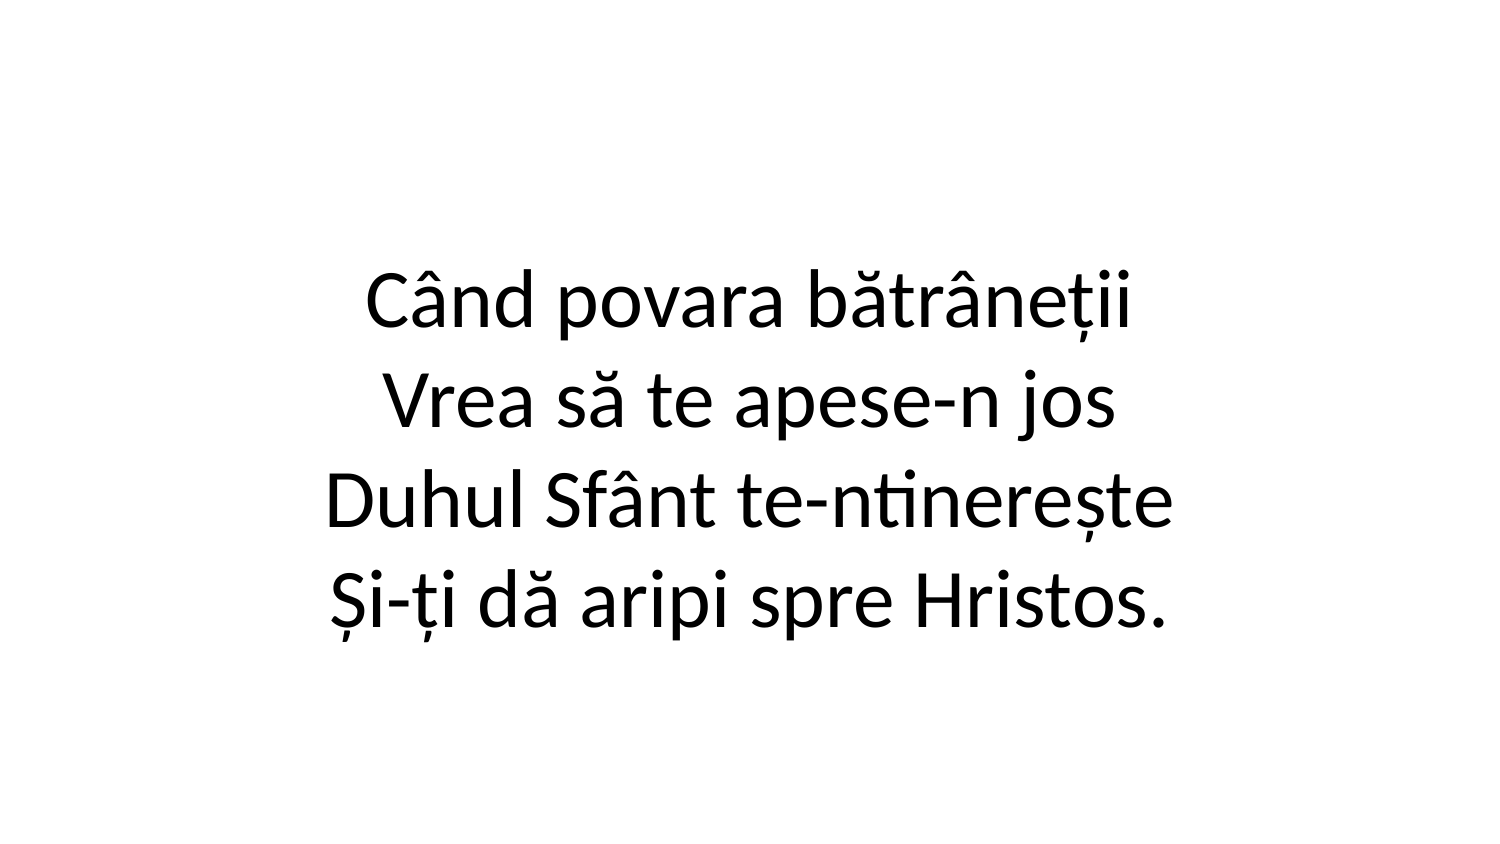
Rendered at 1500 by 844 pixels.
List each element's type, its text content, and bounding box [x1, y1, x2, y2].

text_box Când povara bătrâneții Vrea să te apese-n jos Duhul Sfânt te-ntinerește Și-ți dă aripi spre Hristos. [309, 192, 1191, 652]
